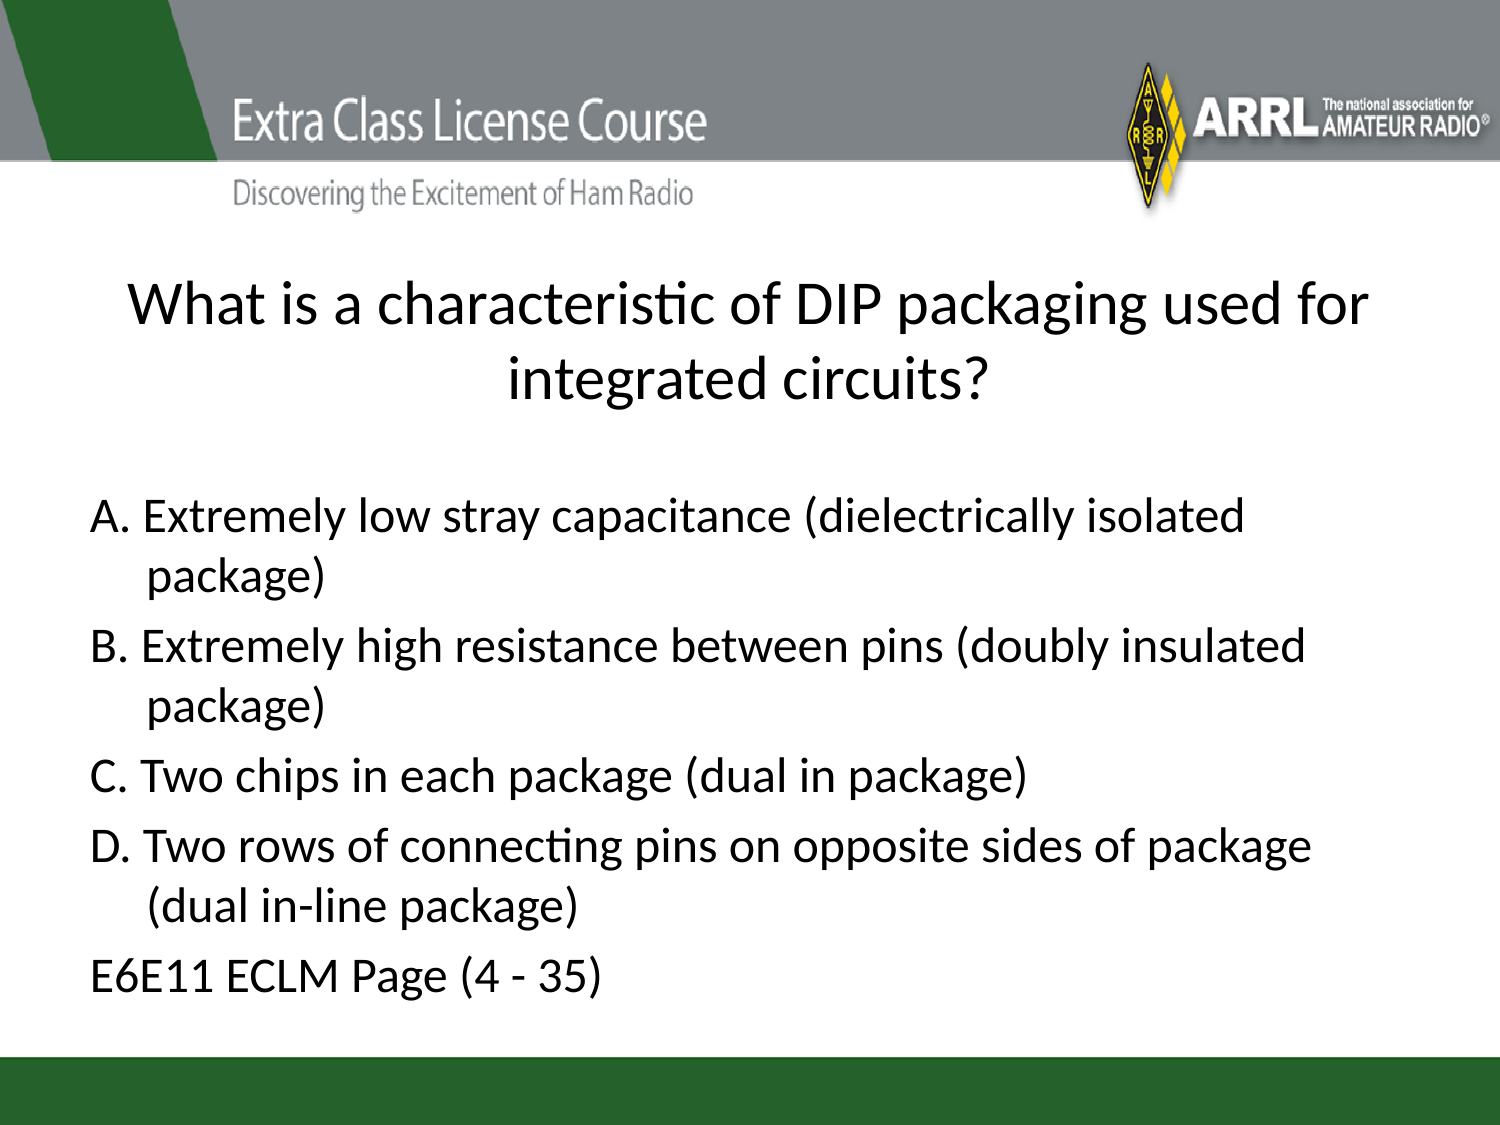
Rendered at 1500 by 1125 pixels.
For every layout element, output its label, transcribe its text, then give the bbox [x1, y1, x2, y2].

title What is a characteristic of DIP packaging used for integrated circuits? [75, 254, 1425, 435]
picture [0, 0, 1500, 1125]
list A. Extremely low stray capacitance (dielectrically isolated package) B. Extremely high resistance between pins (doubly insulated package) C. Two chips in each package (dual in package) D. Two rows of connecting pins on opposite sides of package (dual in-line package) E6E11 ECLM Page (4 - 35) [75, 474, 1425, 993]
